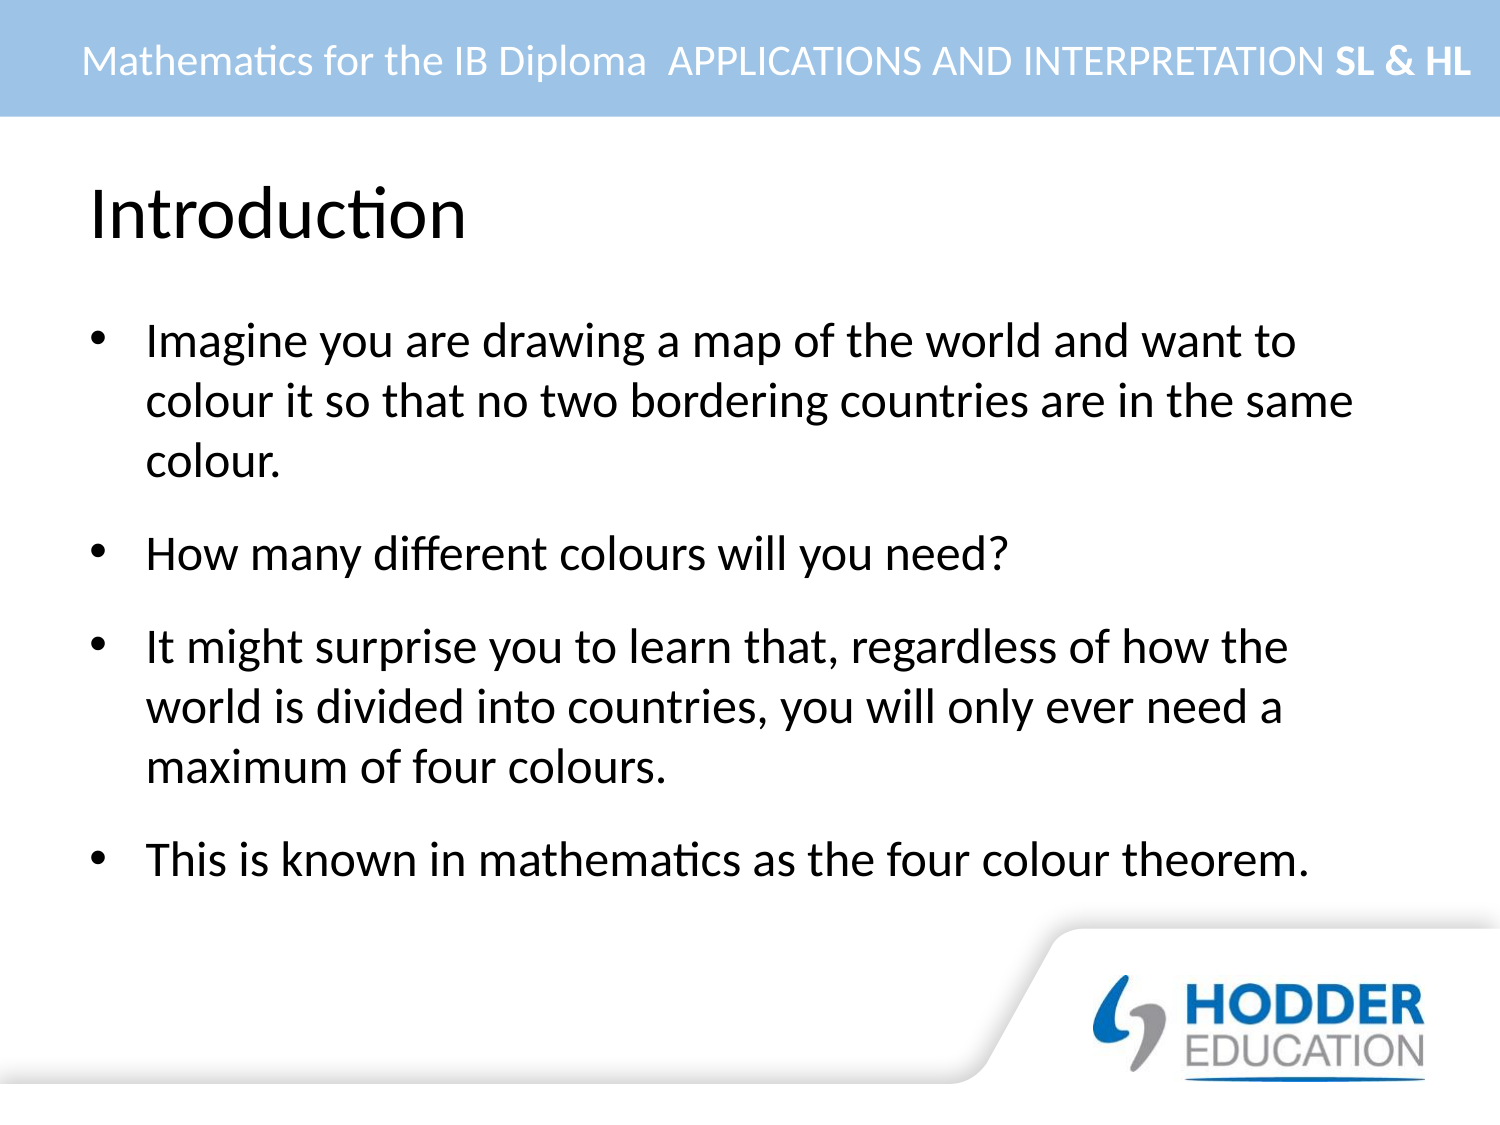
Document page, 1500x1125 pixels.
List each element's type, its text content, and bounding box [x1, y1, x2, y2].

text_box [0, 893, 1500, 1125]
text_box Introduction [74, 160, 529, 262]
text_box Imagine you are drawing a map of the world and want to colour it so that no two bordering countries are in the same colour. How many different colours will you need? It might surprise you to learn that, regardless of how the world is divided into countries, you will only ever need a maximum of four colours. This is known in mathematics as the four colour theorem. [74, 299, 1425, 893]
text_box Mathematics for the IB Diploma APPLICATIONS AND INTERPRETATION SL & HL [0, 0, 1500, 118]
